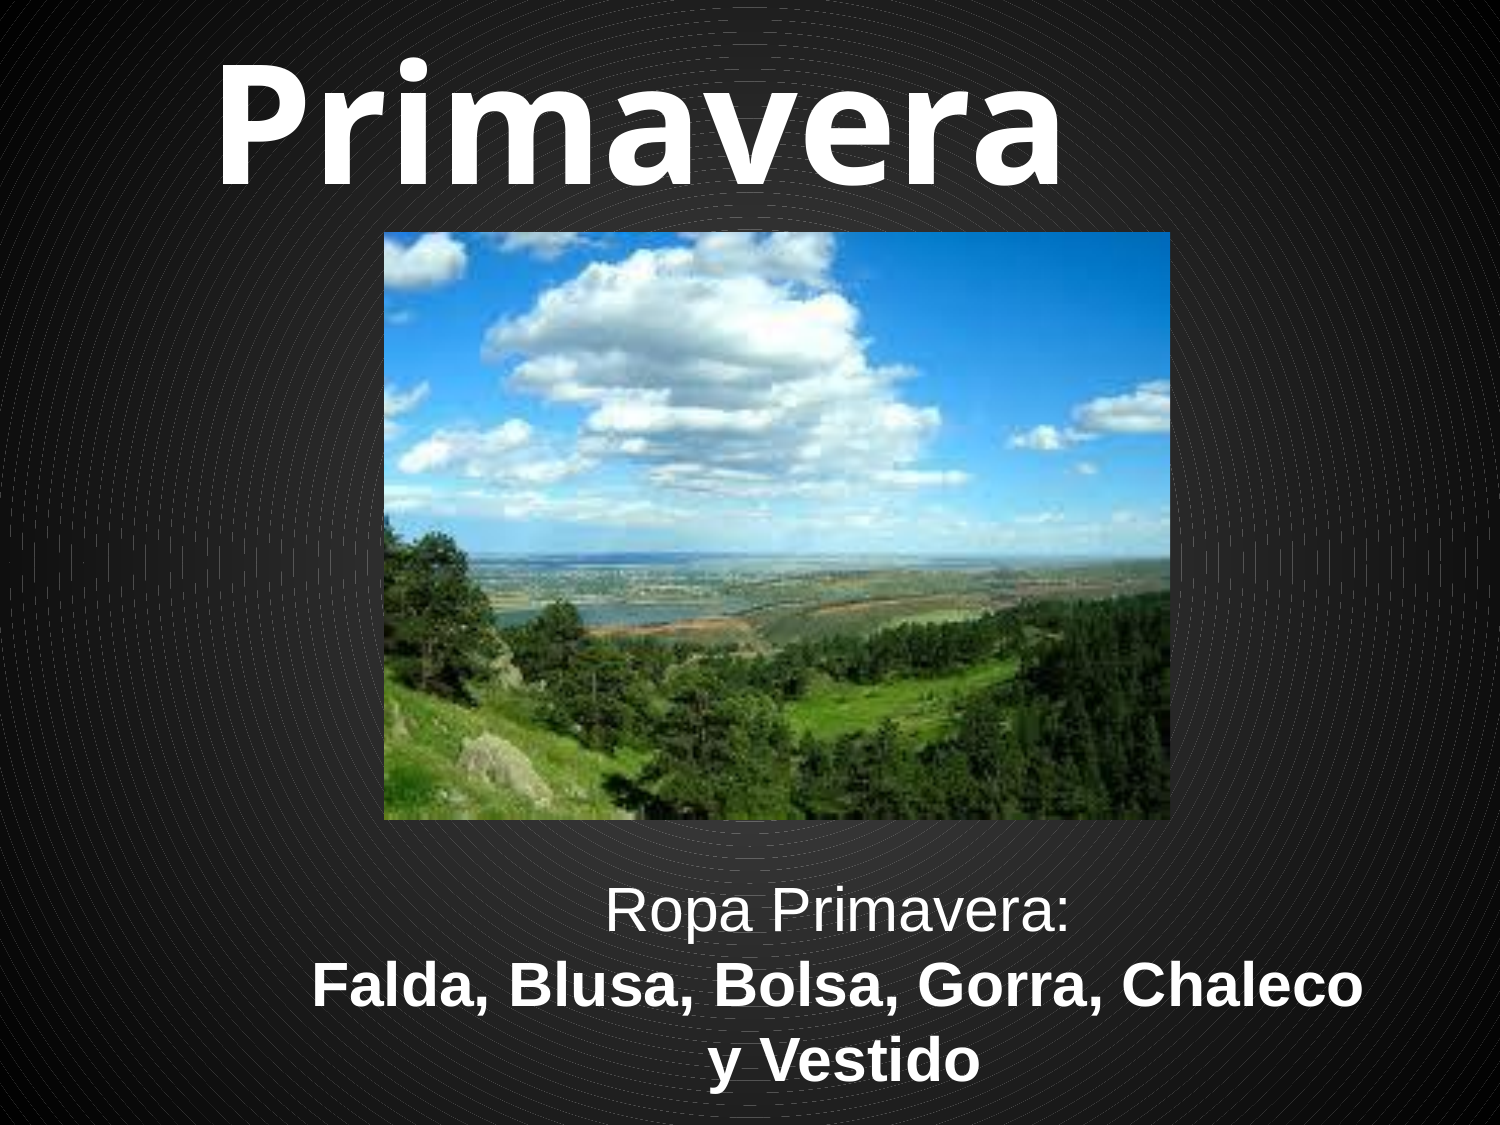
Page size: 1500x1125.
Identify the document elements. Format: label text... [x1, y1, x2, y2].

title La Primavera [75, 0, 1204, 233]
list Ropa Primavera: Falda, Blusa, Bolsa, Gorra, Chaleco y Vestido [289, 854, 1388, 1125]
text_box [384, 232, 1171, 820]
